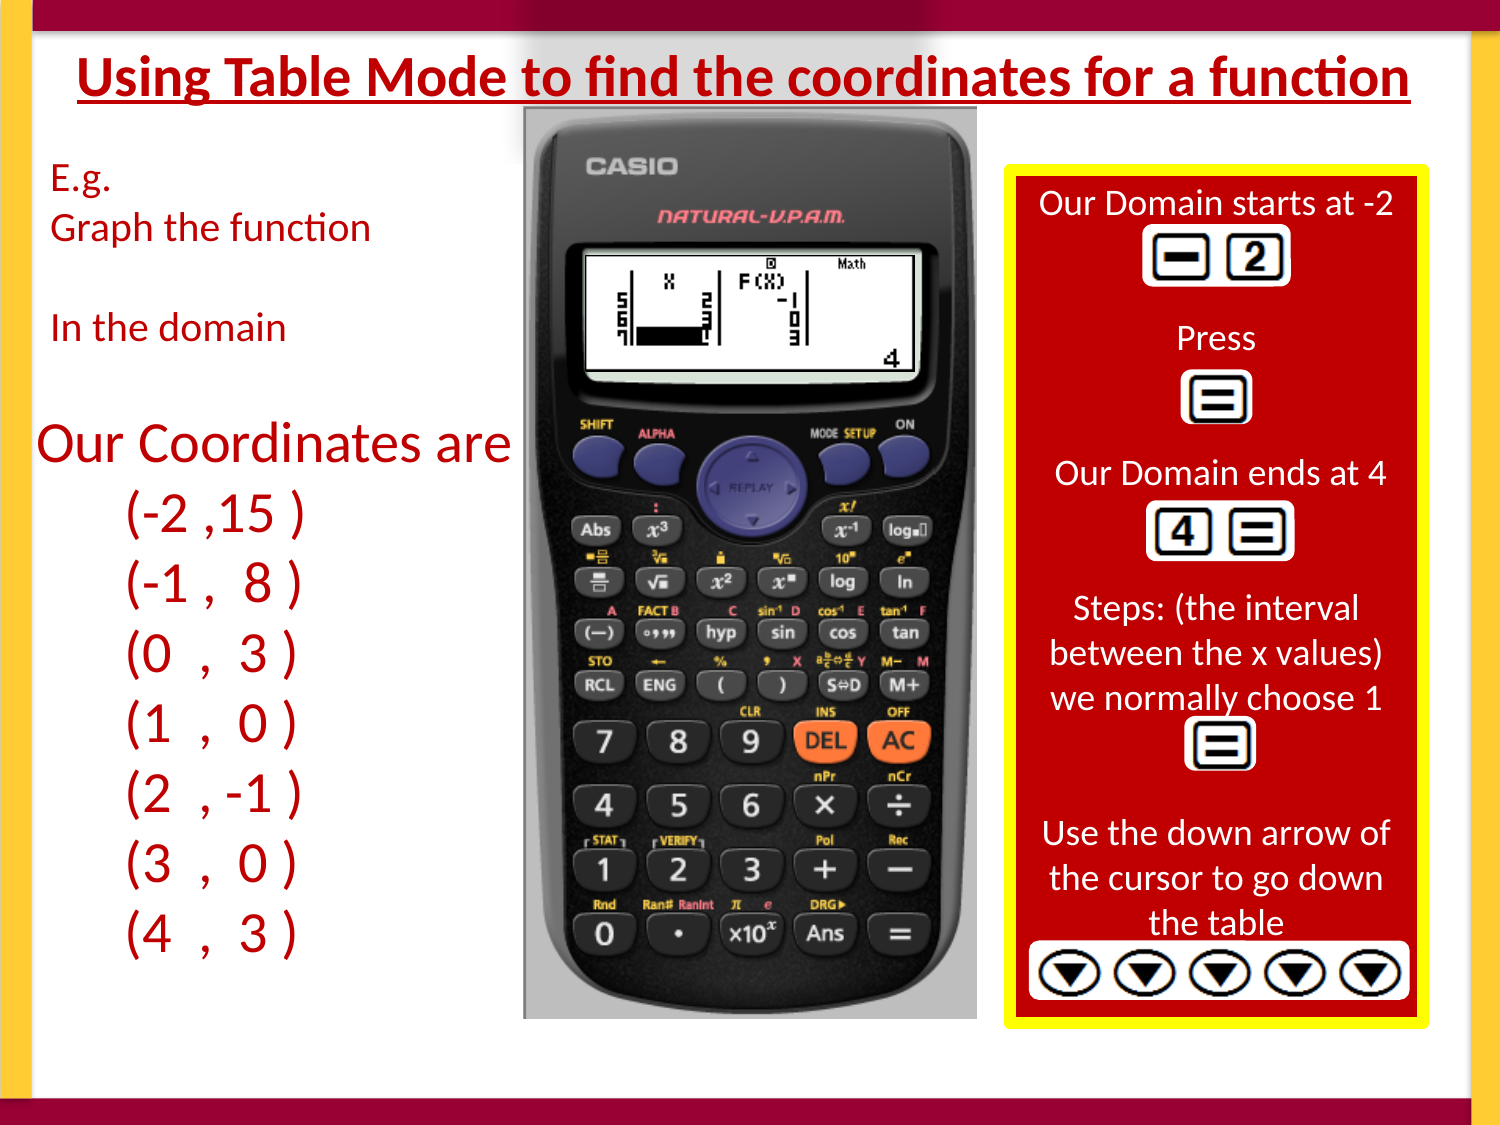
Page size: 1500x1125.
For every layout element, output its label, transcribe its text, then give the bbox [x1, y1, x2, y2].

picture [523, 106, 977, 1019]
picture [1028, 940, 1410, 1001]
picture [1142, 223, 1291, 287]
picture [1145, 499, 1295, 562]
text_box Our Domain starts at -2 Press Our Domain ends at 4 Steps: (the interval between the x values) we normally choose 1 Use the down arrow of the cursor to go down the table [1008, 168, 1425, 1025]
picture [1180, 369, 1253, 425]
text_box Our Coordinates are (-2 ,15 ) (-1 , 8 ) (0 , 3 ) (1 , 0 ) (2 , -1 ) (3 , 0 ) (4 , 3 ) [21, 397, 528, 972]
picture [1184, 715, 1257, 771]
